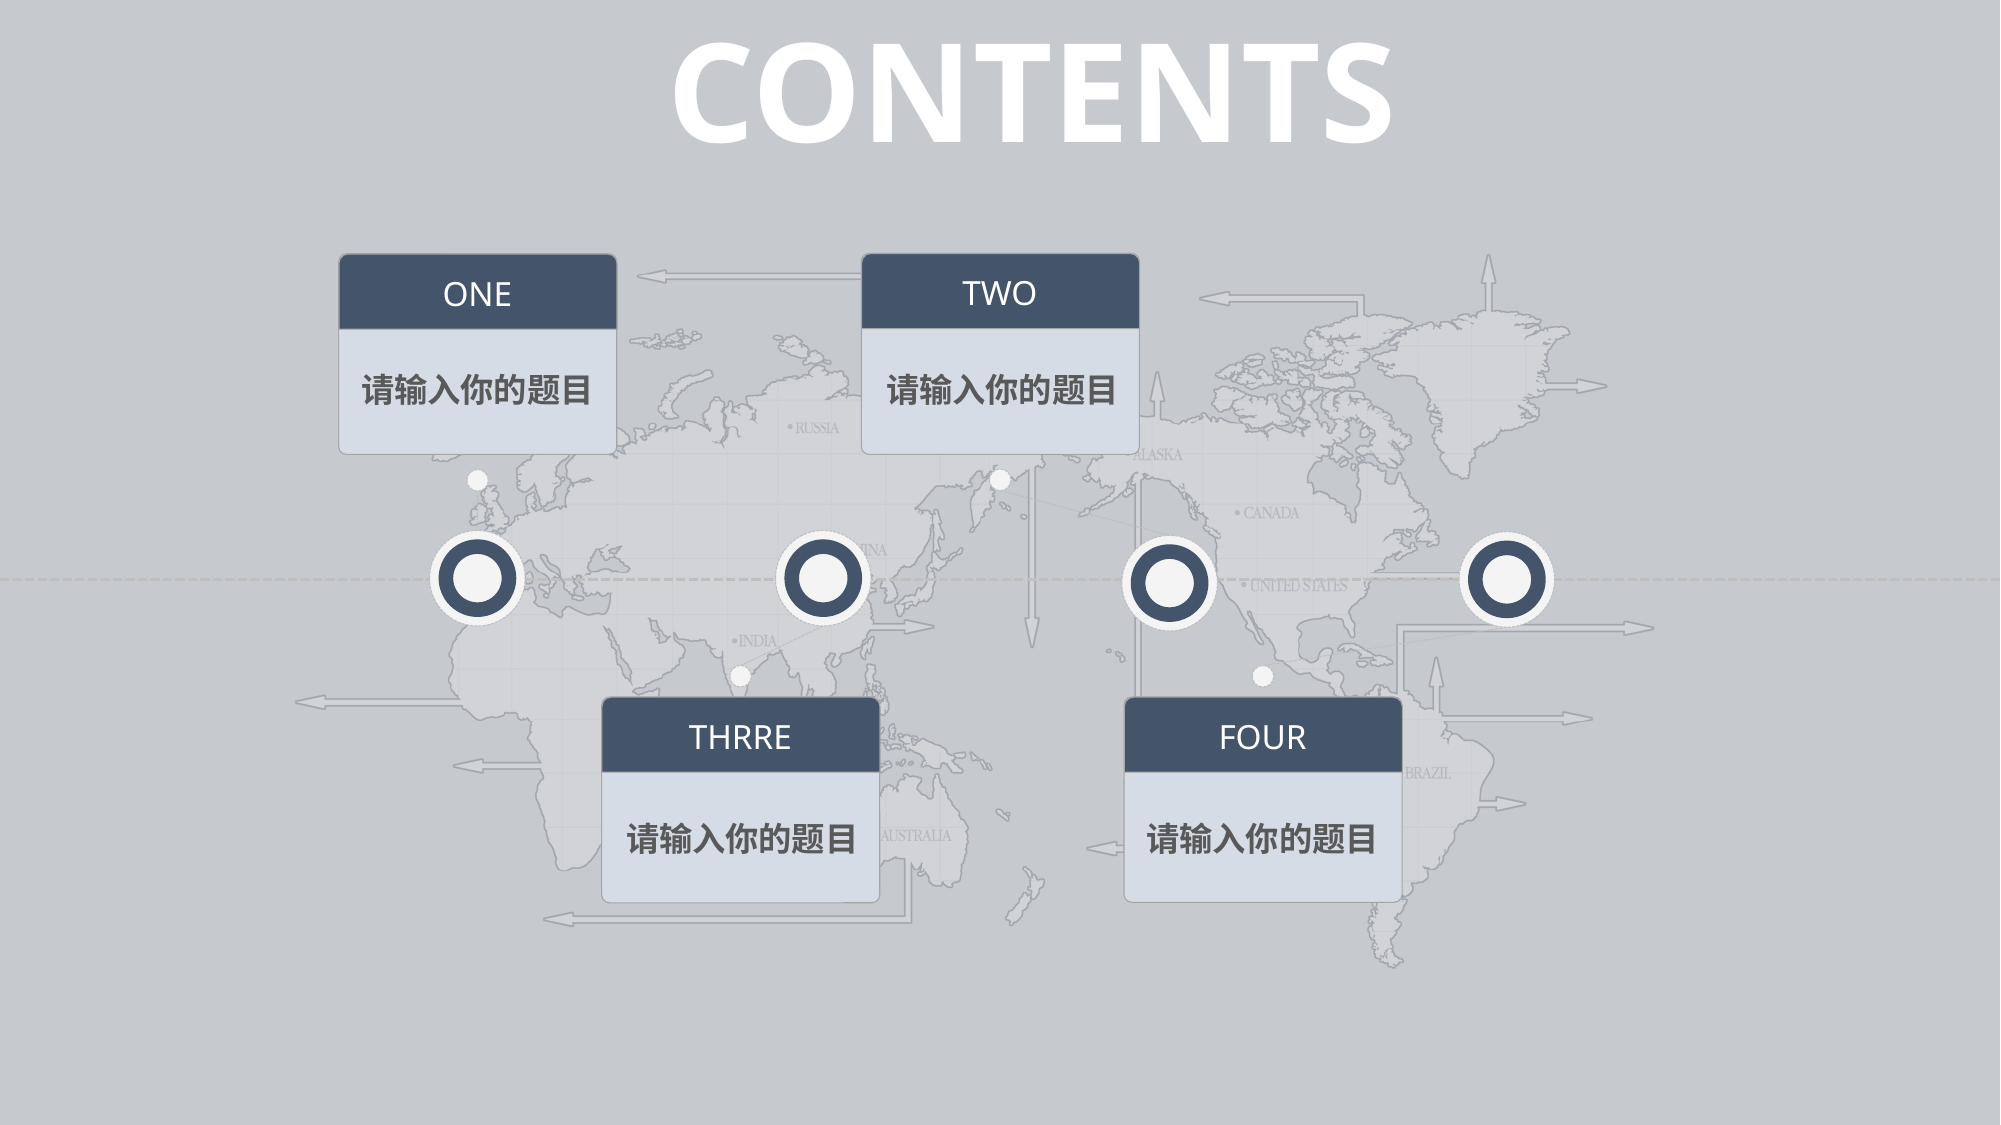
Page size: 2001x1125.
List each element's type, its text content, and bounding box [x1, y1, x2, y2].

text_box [729, 625, 824, 687]
text_box [186, 580, 1776, 1021]
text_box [338, 253, 617, 455]
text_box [1121, 535, 1218, 631]
text_box CONTENTS [652, 0, 1412, 178]
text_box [466, 469, 489, 530]
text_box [429, 530, 526, 627]
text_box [1124, 696, 1403, 903]
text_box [775, 530, 872, 627]
text_box [186, 125, 1776, 579]
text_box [989, 469, 1170, 536]
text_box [1252, 627, 1507, 687]
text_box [1458, 531, 1555, 628]
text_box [601, 696, 882, 903]
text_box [861, 253, 1140, 455]
